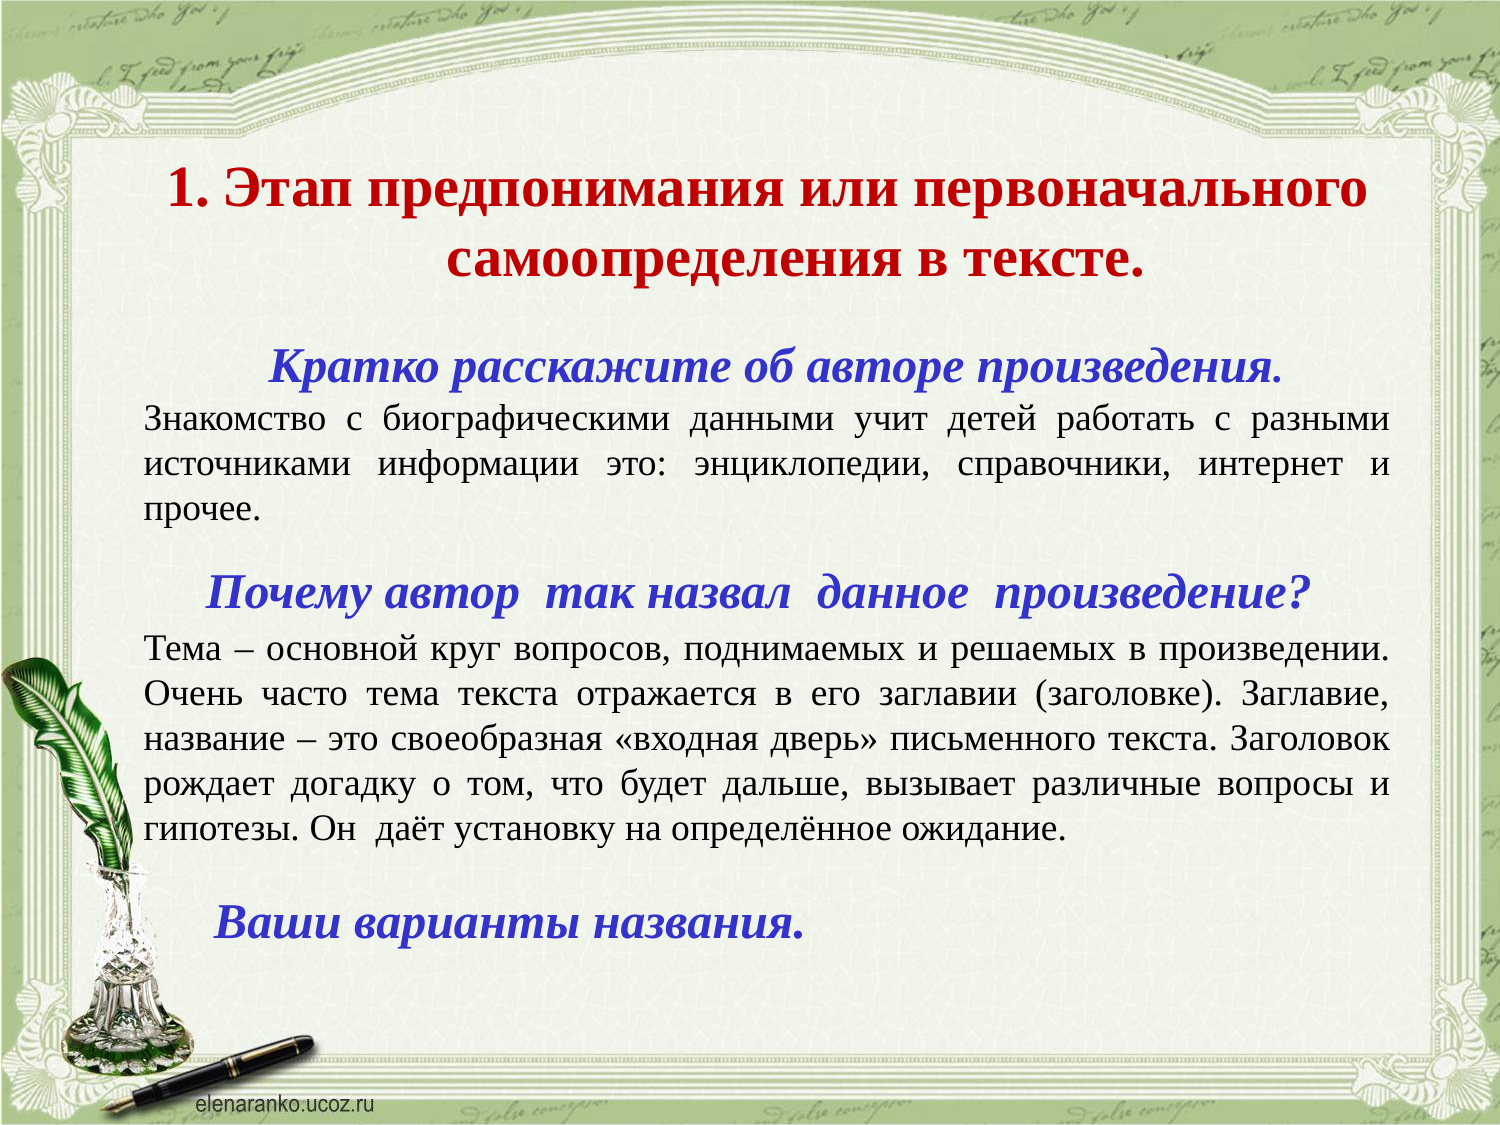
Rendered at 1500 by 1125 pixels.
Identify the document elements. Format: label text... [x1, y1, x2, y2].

picture [0, 0, 1500, 1125]
text_box Почему автор так назвал данное произведение? [105, 550, 1360, 626]
text_box Этап предпонимания или первоначального самоопределения в тексте. Кратко расскажите об авторе произведения. Знакомство с биографическими данными учит детей работать с разными источниками информации это: энциклопедии, справочники, интернет и прочее. Тема – основной круг вопросов, поднимаемых и решаемых в произведении. Очень часто тема текста отражается в его заглавии (заголовке). Заглавие, название – это своеобразная «входная дверь» письменного текста. Заголовок рождает догадку о том, что будет дальше, вызывает различные вопросы и гипотезы. Он даёт установку на определённое ожидание. [128, 140, 1407, 1051]
text_box Ваши варианты названия. [199, 656, 1003, 956]
